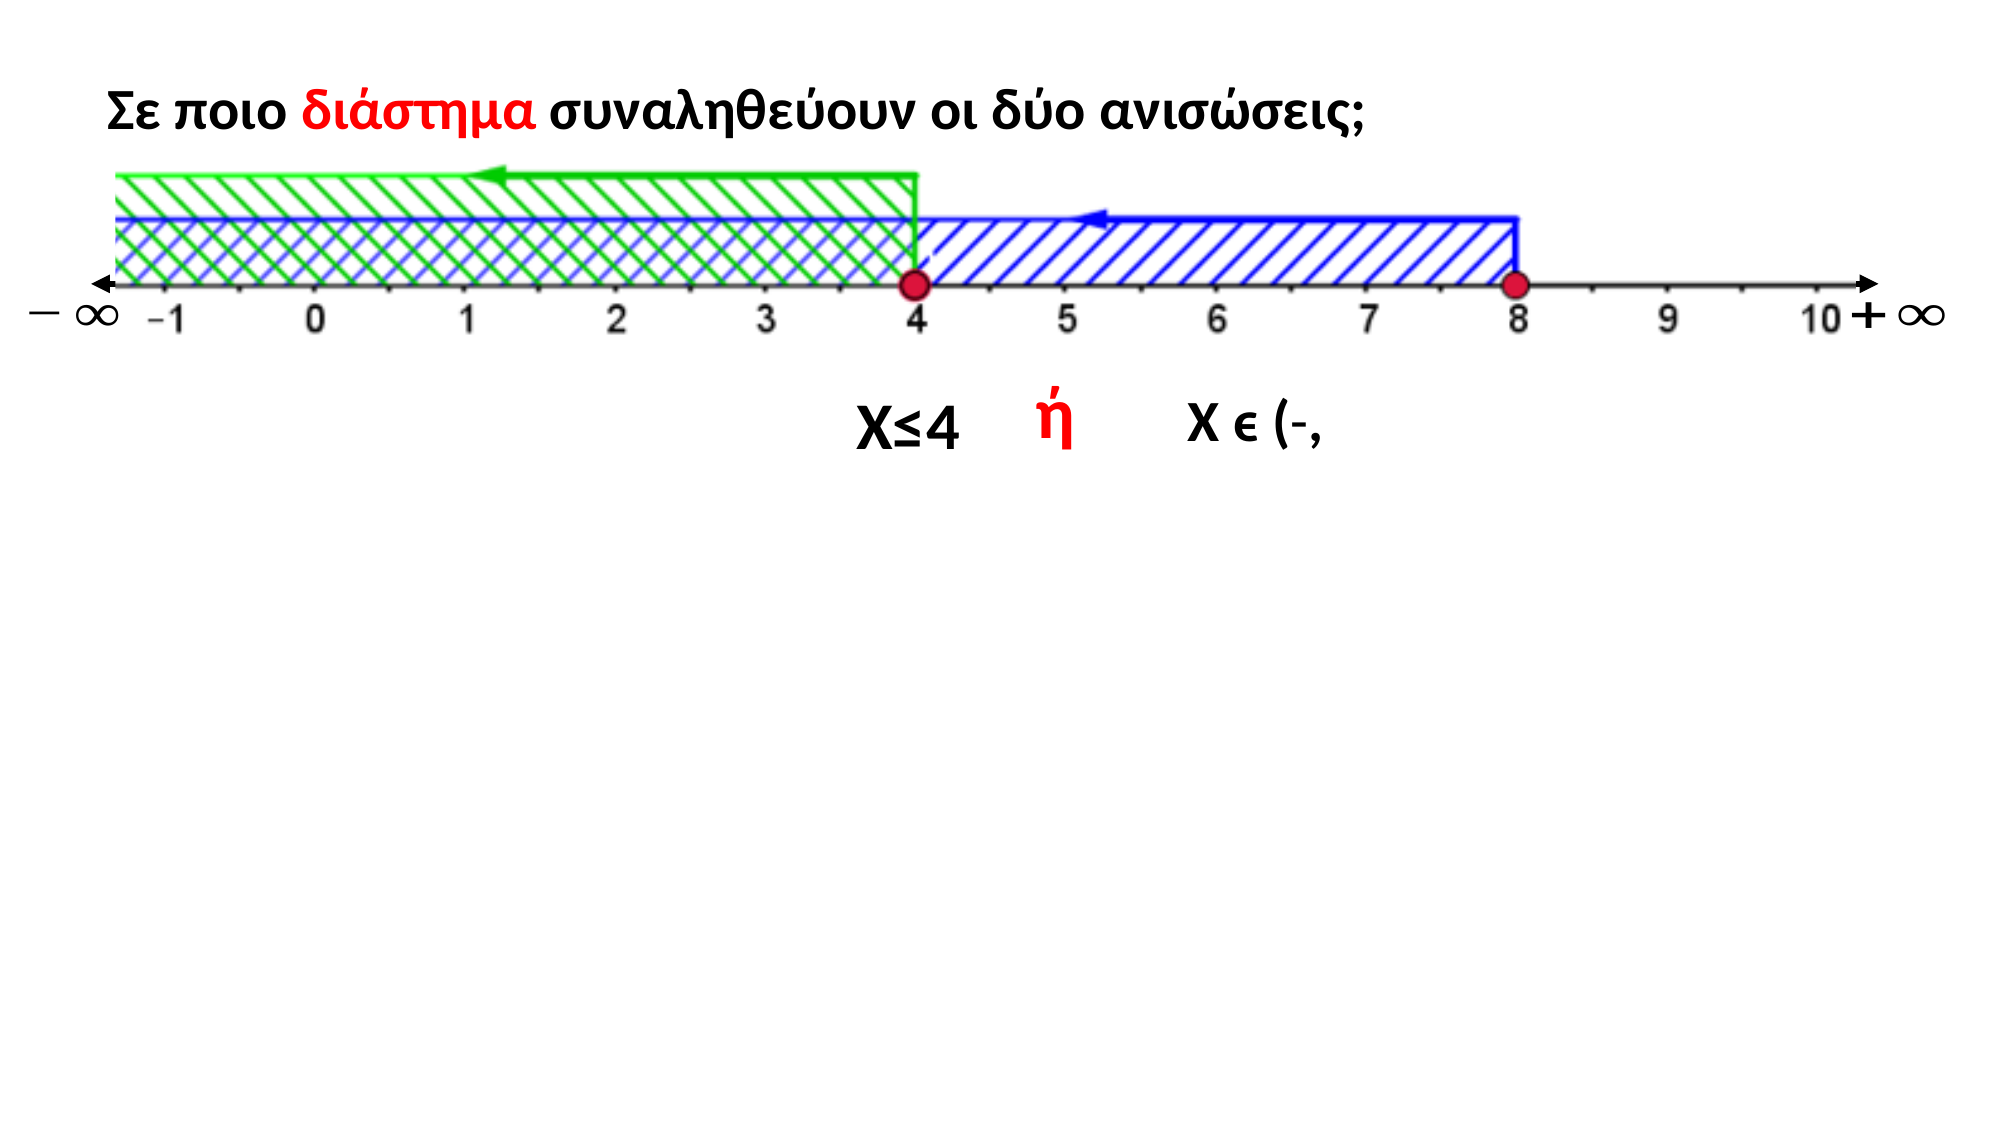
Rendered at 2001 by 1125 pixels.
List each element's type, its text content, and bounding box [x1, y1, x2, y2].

text_box ή [1020, 357, 1119, 461]
picture [115, 147, 1856, 350]
text_box Σε ποιο διάστημα συναληθεύουν οι δύο ανισώσεις; [92, 63, 1683, 194]
text_box X≤4 [841, 375, 975, 471]
